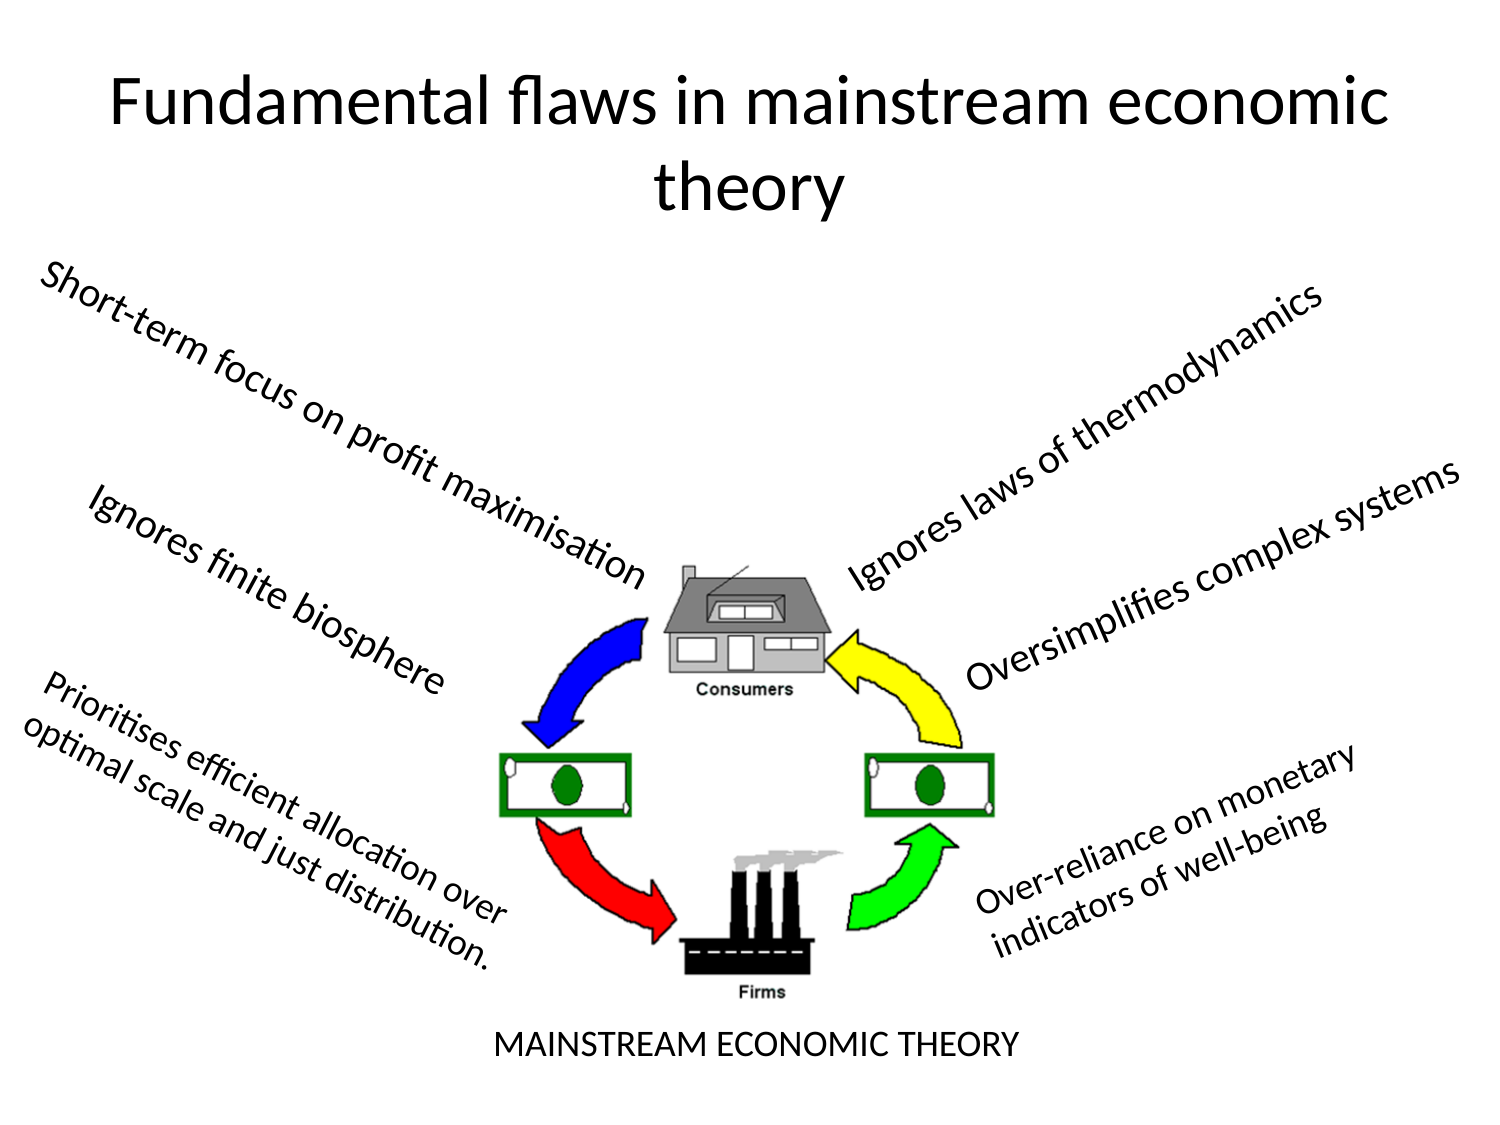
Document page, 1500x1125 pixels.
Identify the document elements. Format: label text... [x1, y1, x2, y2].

text_box Short-term focus on profit maximisation [17, 231, 616, 526]
text_box Over-reliance on monetary indicators of well-being [1013, 657, 1500, 970]
title Fundamental flaws in mainstream economic theory [75, 45, 1425, 233]
text_box Oversimplifies complex systems [1013, 420, 1500, 694]
text_box MAINSTREAM ECONOMIC THEORY [478, 1011, 1069, 1072]
picture [477, 526, 1009, 1013]
text_box Ignores laws of thermodynamics [876, 220, 1396, 525]
text_box Ignores finite biosphere [65, 456, 472, 735]
text_box Prioritises efficient allocation over optimal scale and just distribution. [0, 645, 472, 981]
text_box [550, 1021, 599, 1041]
